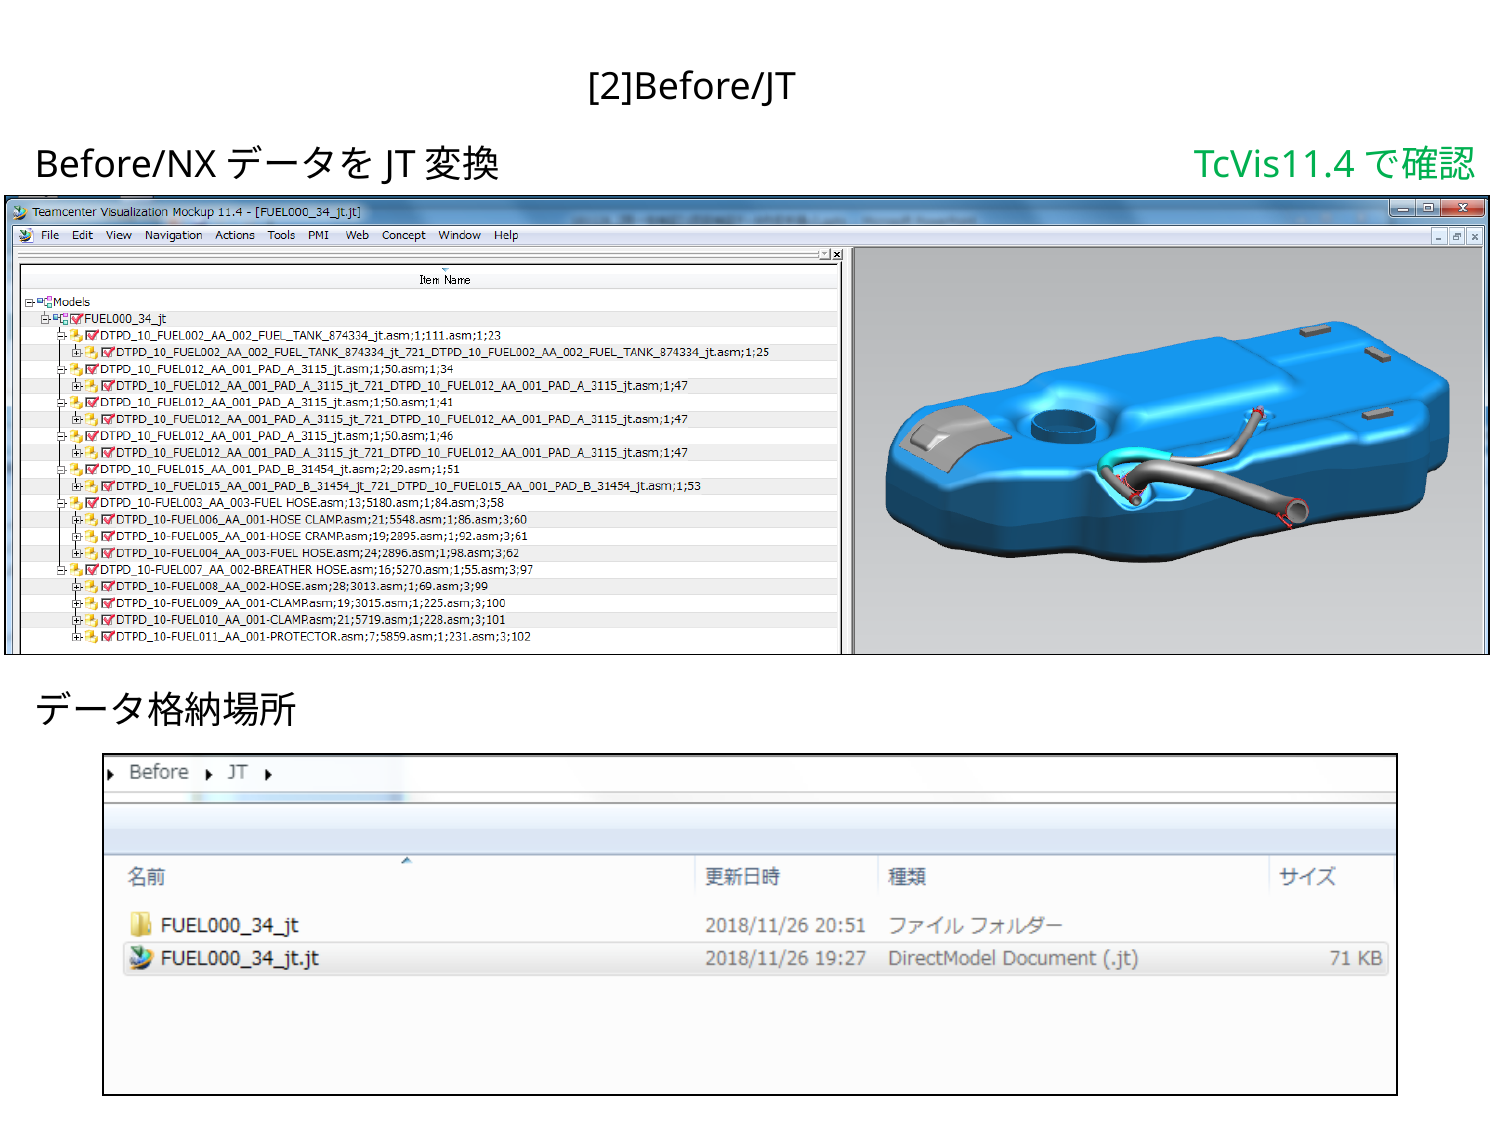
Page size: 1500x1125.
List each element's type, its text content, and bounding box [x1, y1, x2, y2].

text_box データ格納場所 [19, 679, 750, 739]
picture [5, 196, 1489, 655]
picture [103, 754, 1397, 1095]
text_box [2]Before/JT [572, 54, 1188, 115]
text_box Before/NXデータをJT変換 [19, 132, 750, 193]
text_box TcVis11.4で確認 [761, 132, 1492, 193]
